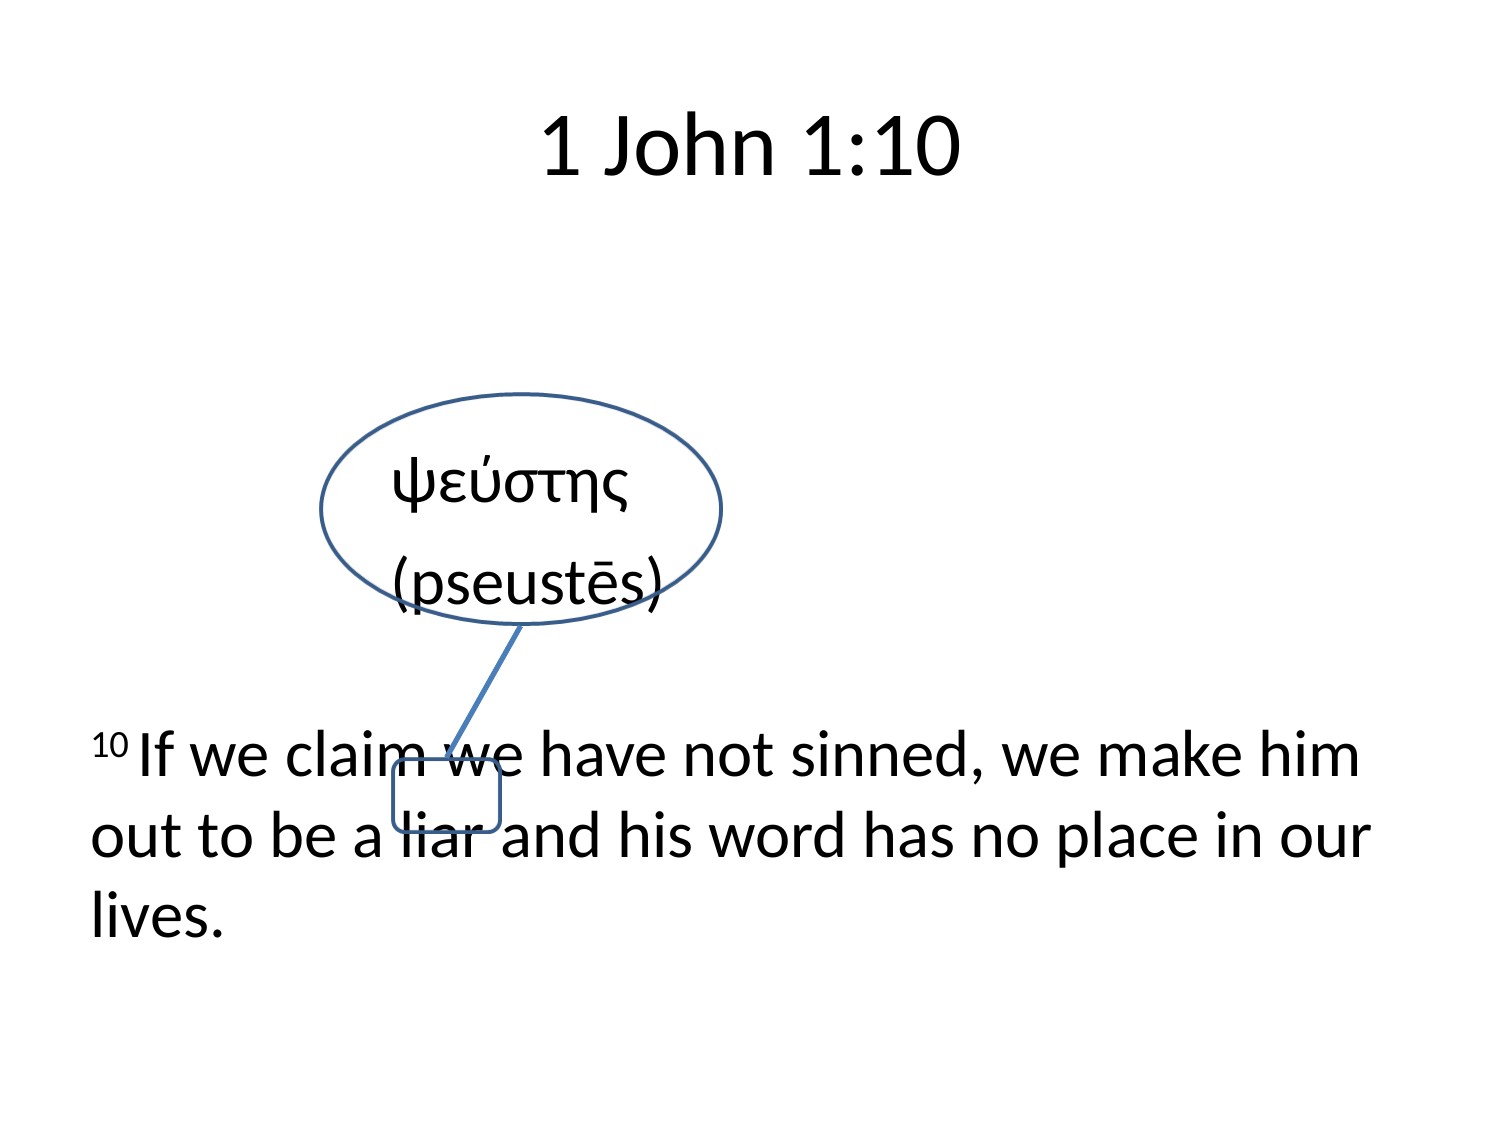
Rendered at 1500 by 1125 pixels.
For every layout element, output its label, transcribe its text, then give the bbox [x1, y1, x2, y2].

picture [391, 757, 502, 834]
list ψεύστης (pseustēs) 10 If we claim we have not sinned, we make him out to be a liar and his word has no place in our lives. [75, 262, 1425, 1005]
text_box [446, 625, 521, 758]
picture [318, 392, 723, 627]
title 1 John 1:10 [75, 45, 1425, 233]
